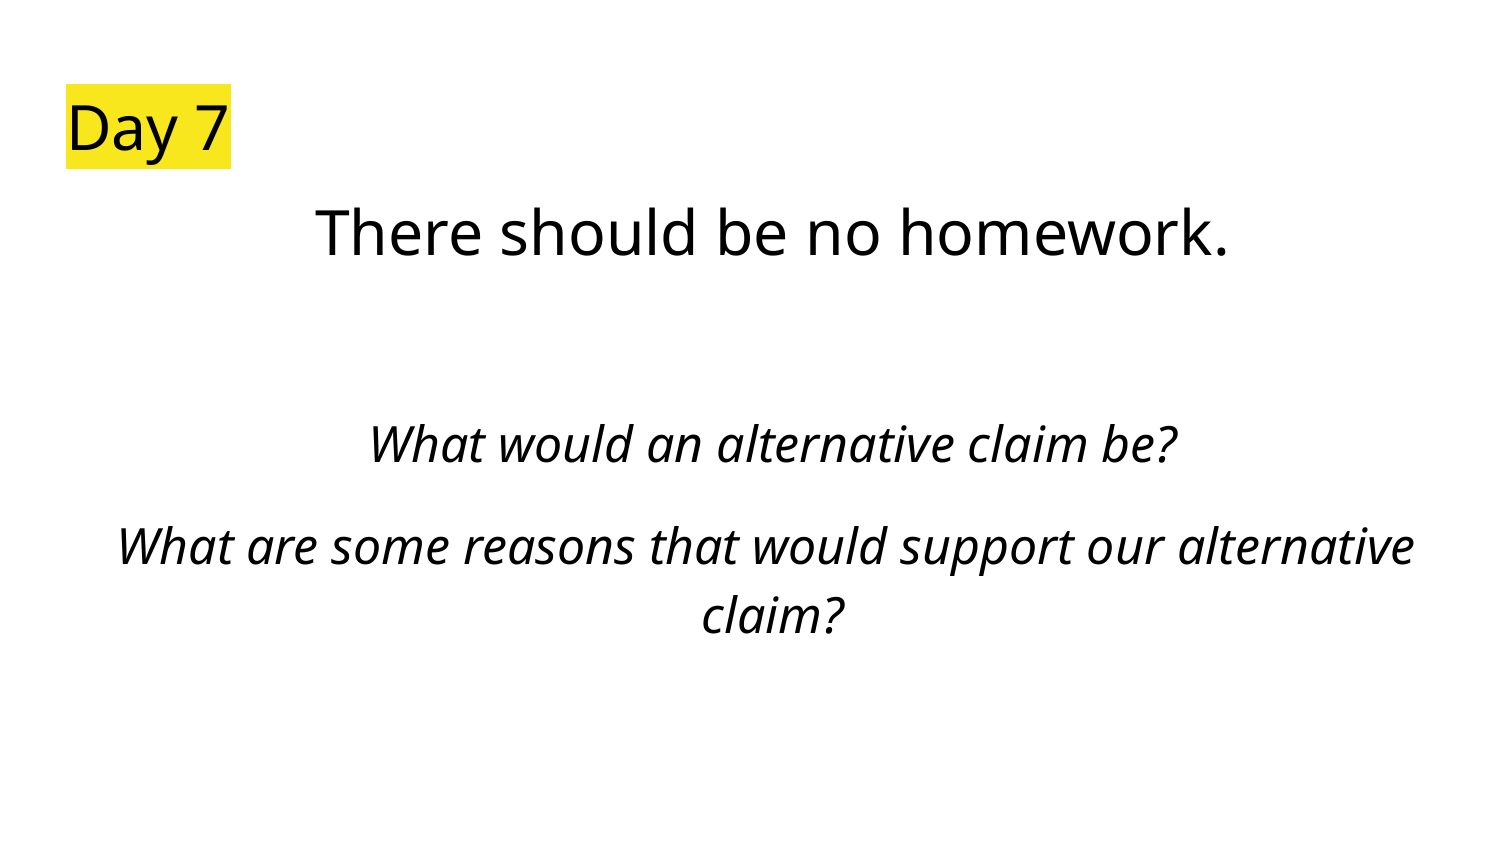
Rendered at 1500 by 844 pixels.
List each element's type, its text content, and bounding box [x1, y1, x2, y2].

list There should be no homework. What would an alternative claim be? What are some reasons that would support our alternative claim? [74, 166, 1472, 714]
title Day 7 [51, 72, 1449, 167]
